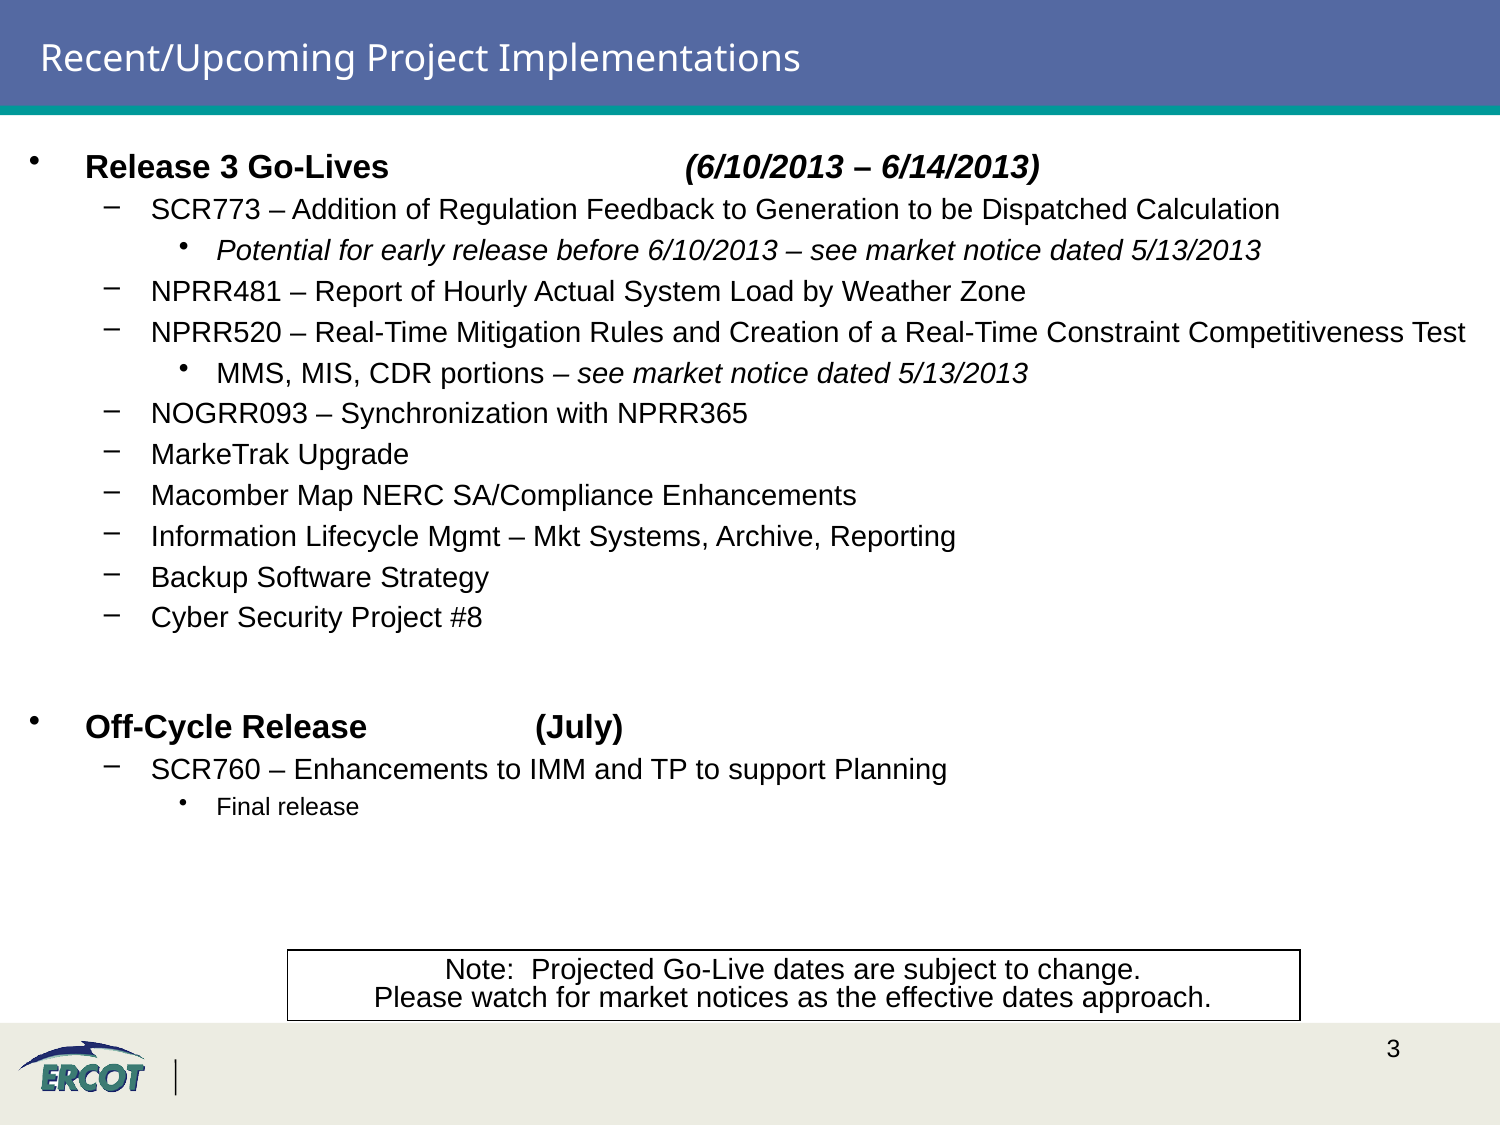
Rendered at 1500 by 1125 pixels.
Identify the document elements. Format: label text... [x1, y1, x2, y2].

title Recent/Upcoming Project Implementations [24, 0, 1175, 113]
text_box Note: Projected Go-Live dates are subject to change. Please watch for market notices as the effective dates approach. [287, 949, 1300, 1021]
picture [10, 1031, 151, 1111]
list Release 3 Go-Lives (6/10/2013 – 6/14/2013) SCR773 – Addition of Regulation Feedback to Generation to be Dispatched Calculation Potential for early release before 6/10/2013 – see market notice dated 5/13/2013 NPRR481 – Report of Hourly Actual System Load by Weather Zone NPRR520 – Real-Time Mitigation Rules and Creation of a Real-Time Constraint Competitiveness Test MMS, MIS, CDR portions – see market notice dated 5/13/2013 NOGRR093 – Synchronization with NPRR365 MarkeTrak Upgrade Macomber Map NERC SA/Compliance Enhancements Information Lifecycle Mgmt – Mkt Systems, Archive, Reporting Backup Software Strategy Cyber Security Project #8 Off-Cycle Release (July) SCR760 – Enhancements to IMM and TP to support Planning Final release [13, 137, 1489, 925]
